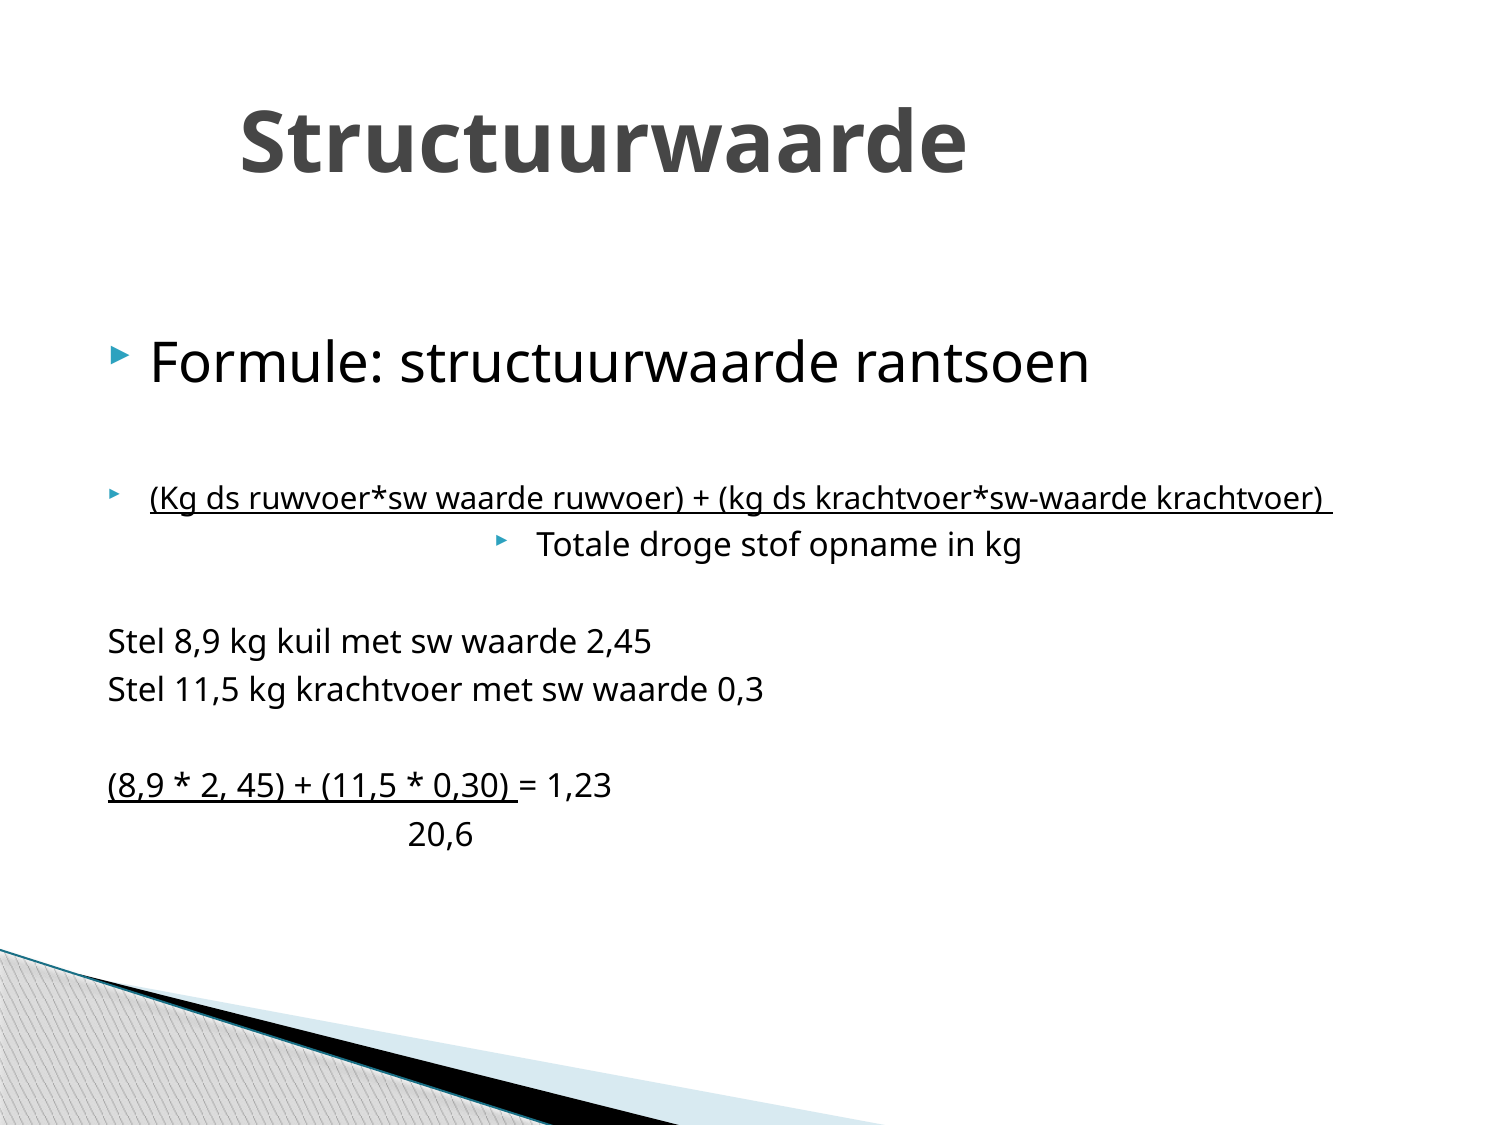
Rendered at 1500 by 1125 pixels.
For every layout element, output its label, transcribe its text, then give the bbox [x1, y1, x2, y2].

title Structuurwaarde [75, 45, 1425, 233]
list Formule: structuurwaarde rantsoen (Kg ds ruwvoer*sw waarde ruwvoer) + (kg ds krachtvoer*sw-waarde krachtvoer) Totale droge stof opname in kg Stel 8,9 kg kuil met sw waarde 2,45 Stel 11,5 kg krachtvoer met sw waarde 0,3 (8,9 * 2, 45) + (11,5 * 0,30) = 1,23 20,6 [75, 243, 1425, 986]
